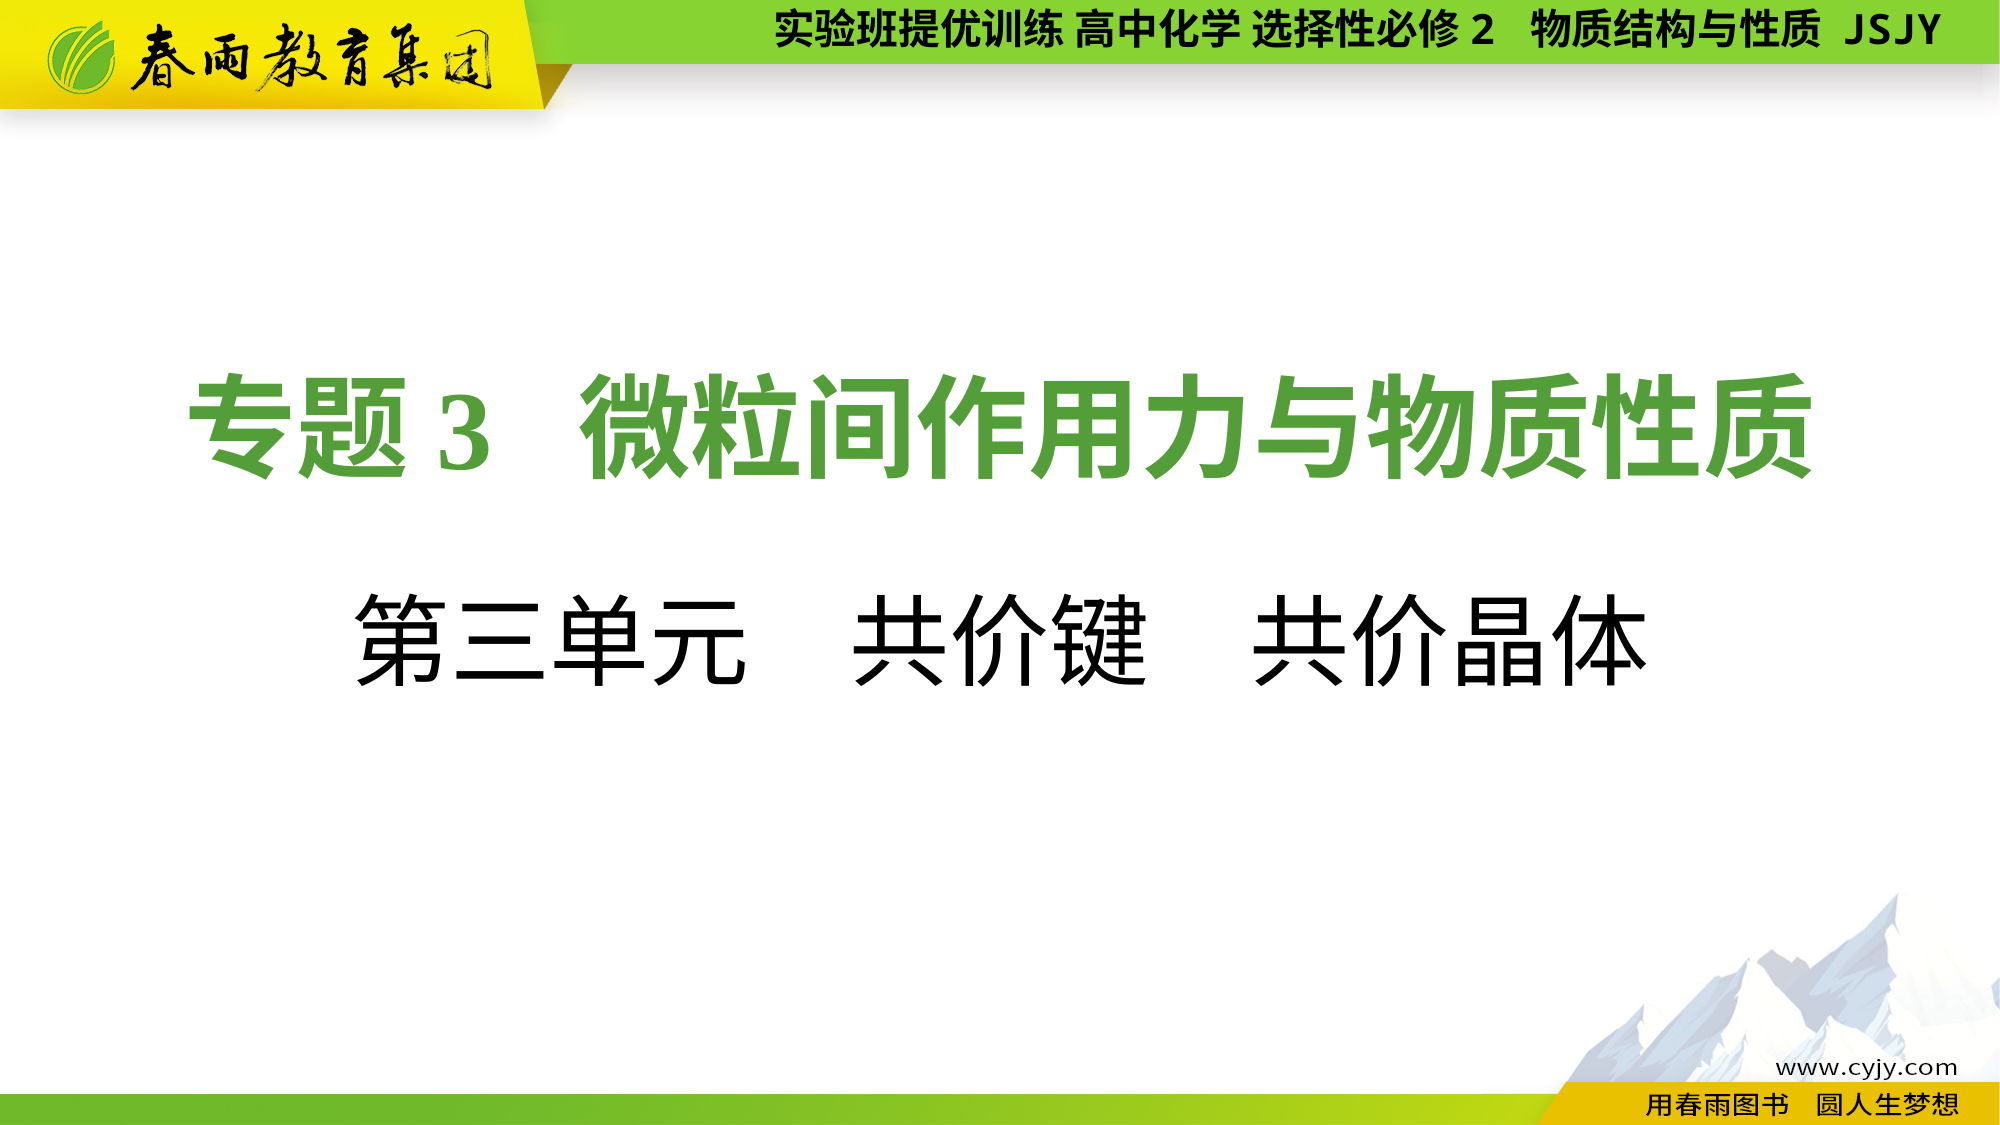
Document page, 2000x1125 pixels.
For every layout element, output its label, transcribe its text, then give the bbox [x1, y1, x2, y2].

text_box 专题3 微粒间作用力与物质性质 [54, 282, 1946, 500]
text_box 第三单元 共价键 共价晶体 [54, 511, 1946, 706]
picture [0, 0, 2000, 1125]
